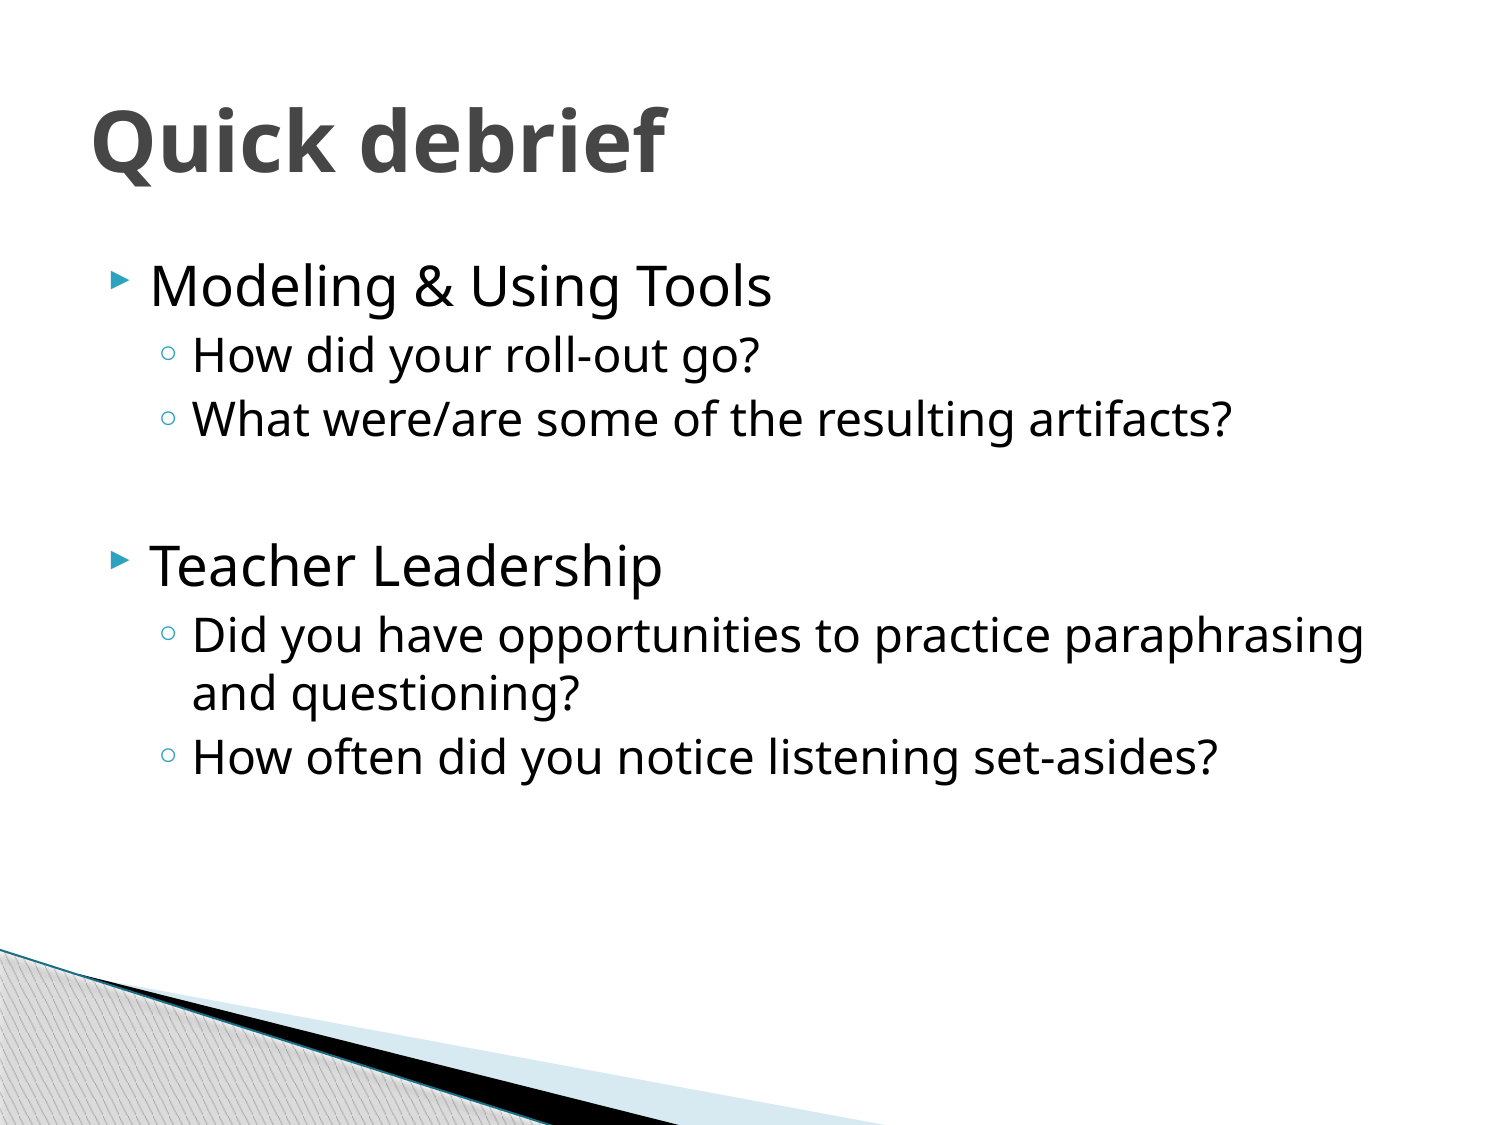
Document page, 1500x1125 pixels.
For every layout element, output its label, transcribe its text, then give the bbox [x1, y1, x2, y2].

list Modeling & Using Tools How did your roll-out go? What were/are some of the resulting artifacts? Teacher Leadership Did you have opportunities to practice paraphrasing and questioning? How often did you notice listening set-asides? [75, 243, 1425, 986]
title Quick debrief [75, 45, 1425, 233]
